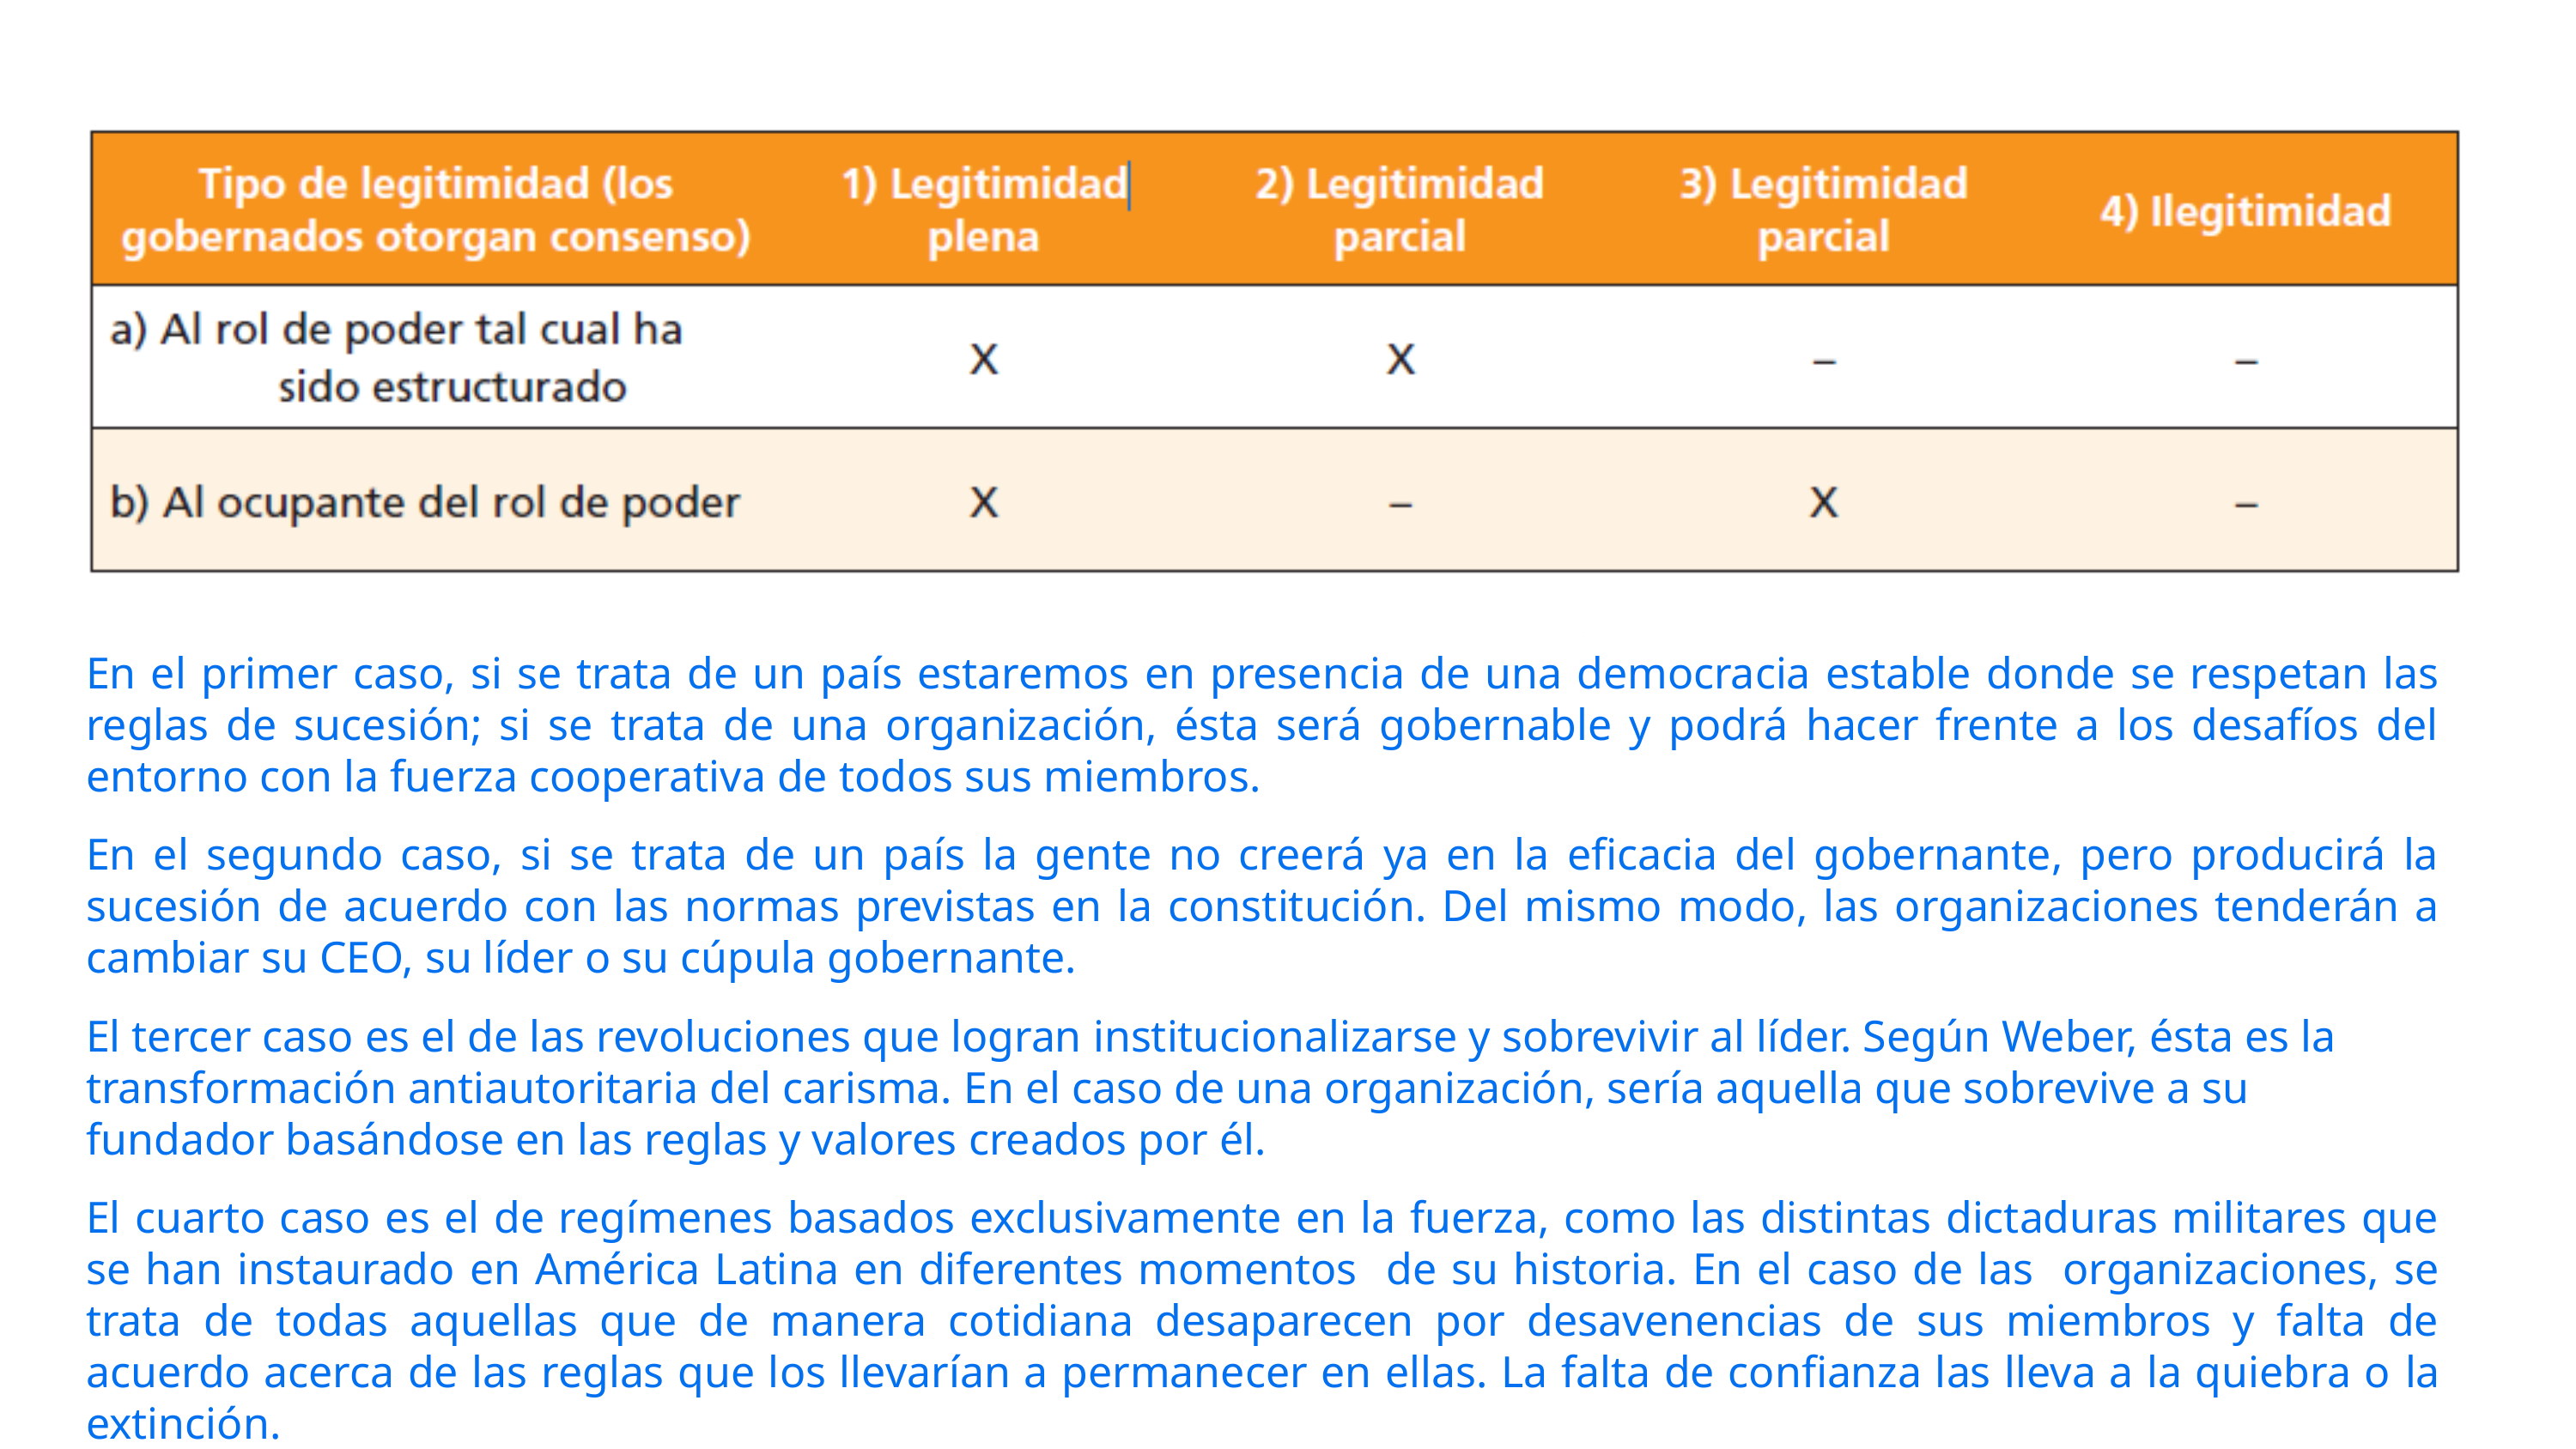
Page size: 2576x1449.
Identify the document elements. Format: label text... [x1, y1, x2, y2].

picture [26, 79, 2500, 637]
list En el primer caso, si se trata de un país estaremos en presencia de una democracia estable donde se respetan las reglas de sucesión; si se trata de una organización, ésta será gobernable y podrá hacer frente a los desafíos del entorno con la fuerza cooperativa de todos sus miembros. En el segundo caso, si se trata de un país la gente no creerá ya en la eficacia del gobernante, pero producirá la sucesión de acuerdo con las normas previstas en la constitución. Del mismo modo, las organizaciones tenderán a cambiar su CEO, su líder o su cúpula gobernante. El tercer caso es el de las revoluciones que logran institucionalizarse y sobrevivir al líder. Según Weber, ésta es la transformación antiautoritaria del carisma. En el caso de una organización, sería aquella que sobrevive a su fundador basándose en las reglas y valores creados por él. El cuarto caso es el de regímenes basados exclusivamente en la fuerza, como las distintas dictaduras militares que se han instaurado en América Latina en diferentes momentos de su historia. En el caso de las organizaciones, se trata de todas aquellas que de manera cotidiana desaparecen por desavenencias de sus miembros y falta de acuerdo acerca de las reglas que los llevarían a permanecer en ellas. La falta de confianza las lleva a la quiebra o la extinción. [73, 640, 2454, 1369]
